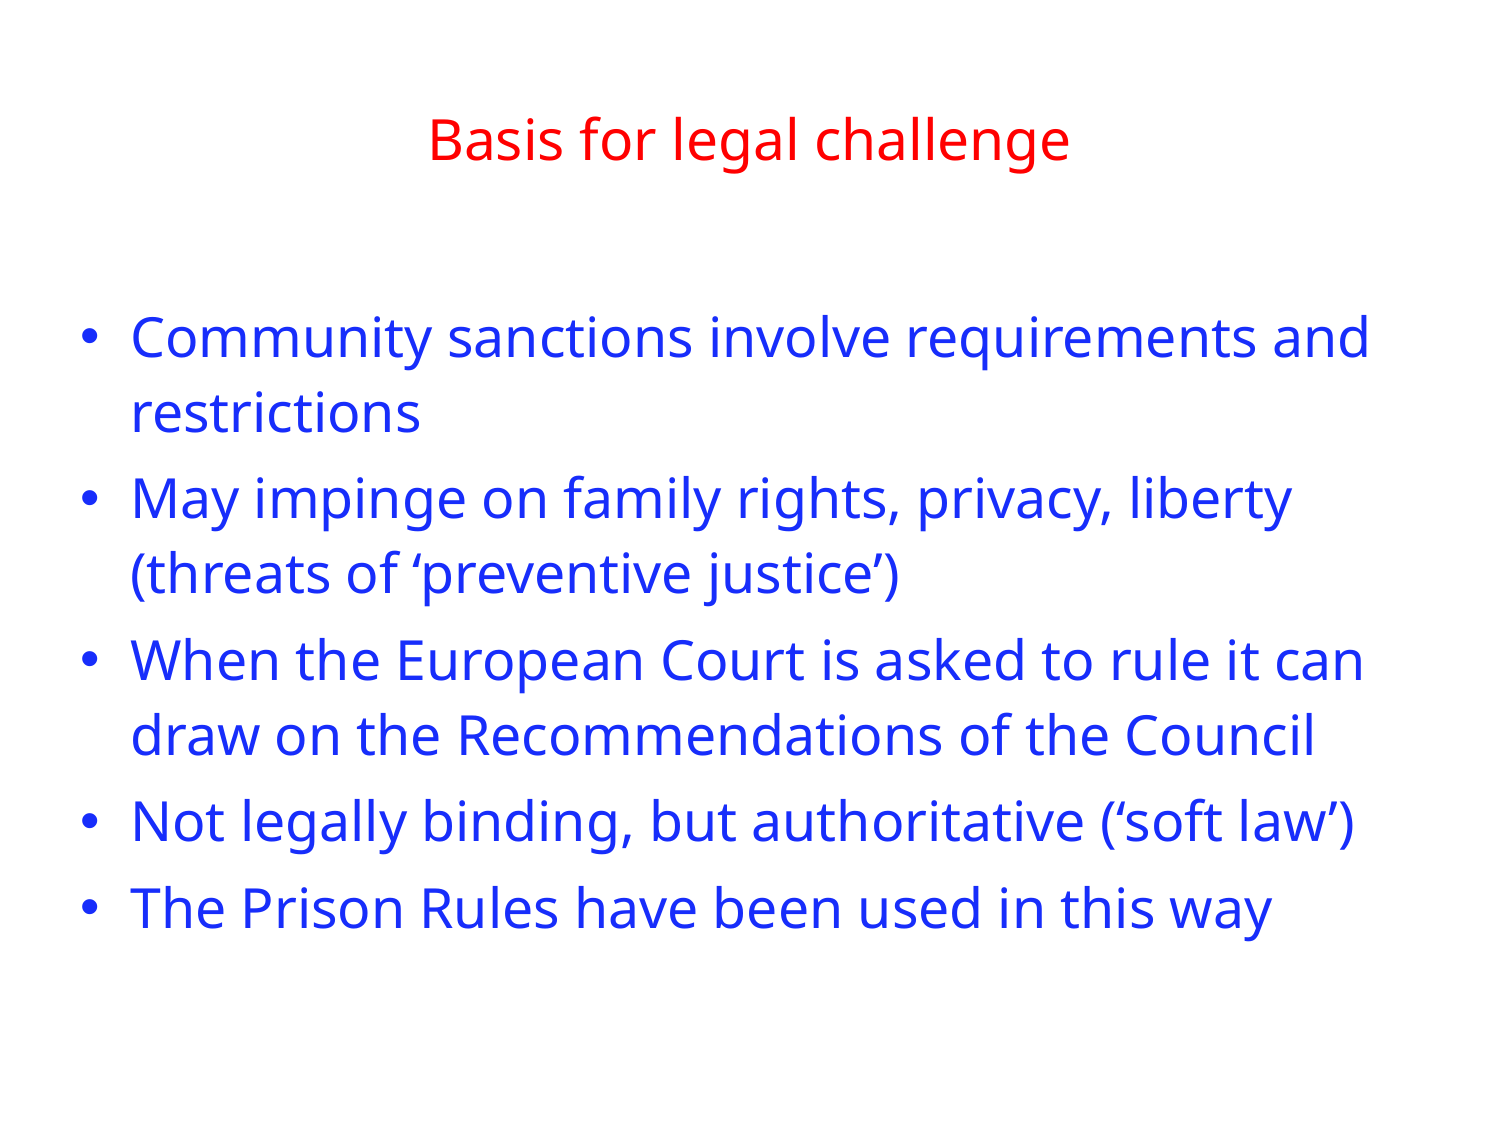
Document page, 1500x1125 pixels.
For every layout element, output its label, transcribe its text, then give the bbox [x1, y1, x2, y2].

title Basis for legal challenge [75, 45, 1425, 233]
list Community sanctions involve requirements and restrictions May impinge on family rights, privacy, liberty (threats of ‘preventive justice’) When the European Court is asked to rule it can draw on the Recommendations of the Council Not legally binding, but authoritative (‘soft law’) The Prison Rules have been used in this way [64, 290, 1415, 1034]
